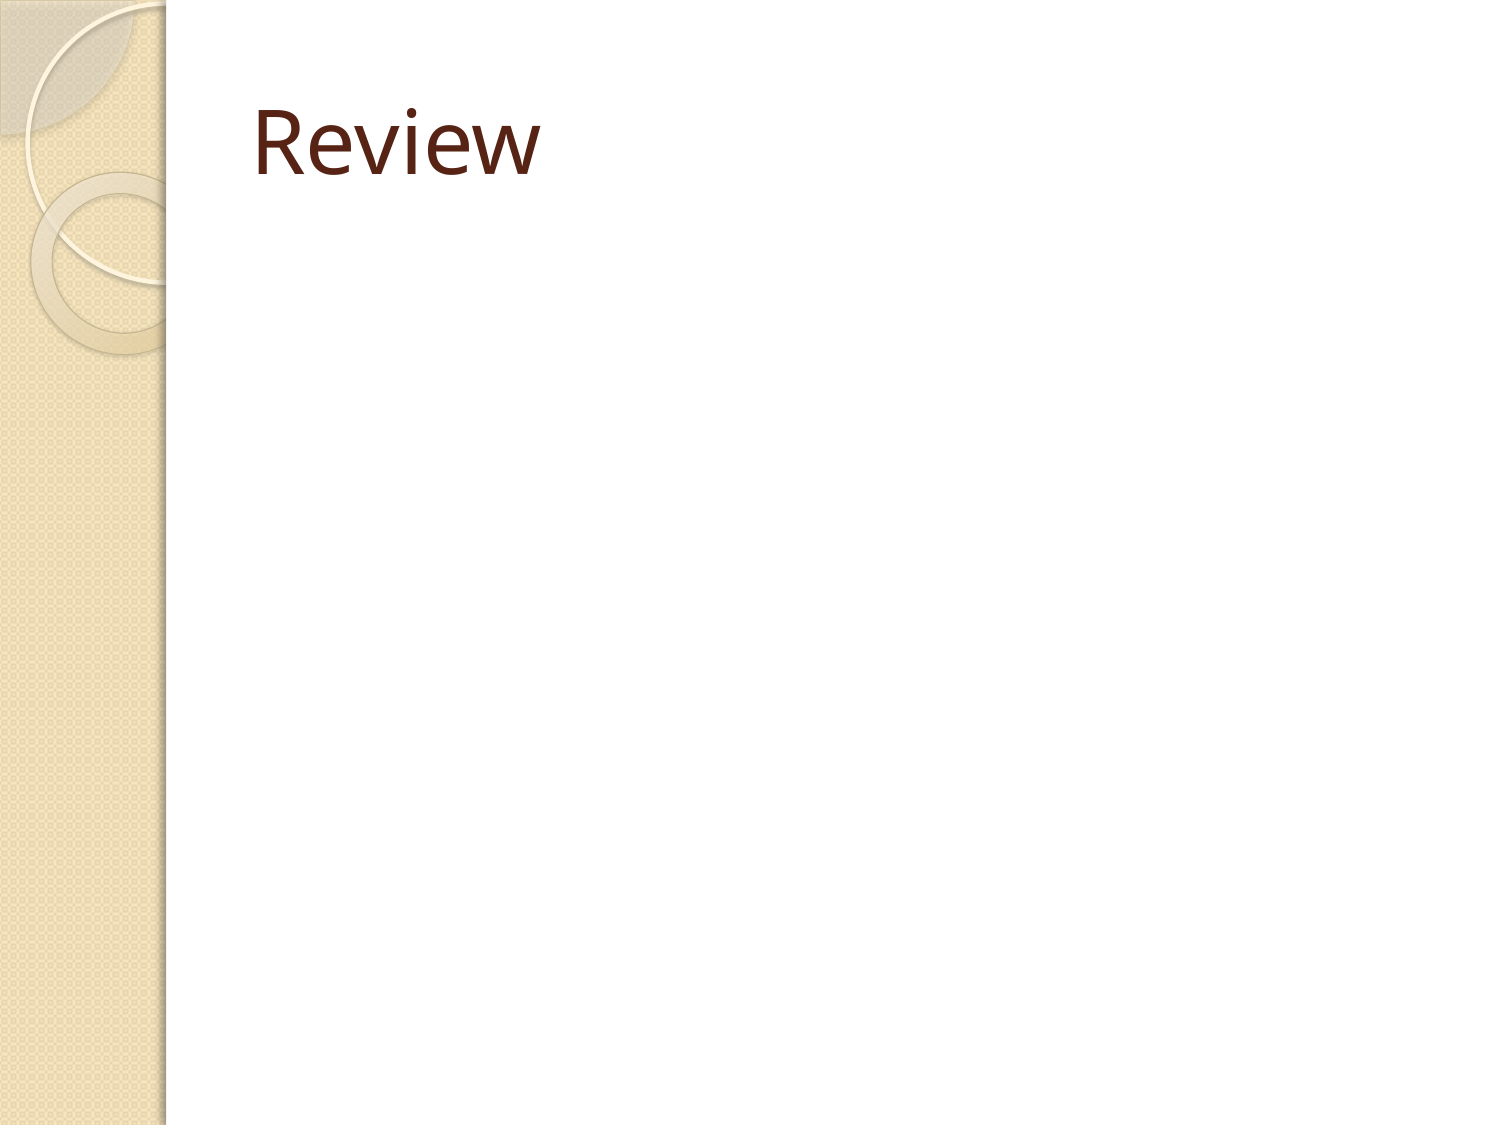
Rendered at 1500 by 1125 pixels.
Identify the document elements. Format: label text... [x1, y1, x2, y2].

title Review [235, 45, 1466, 233]
